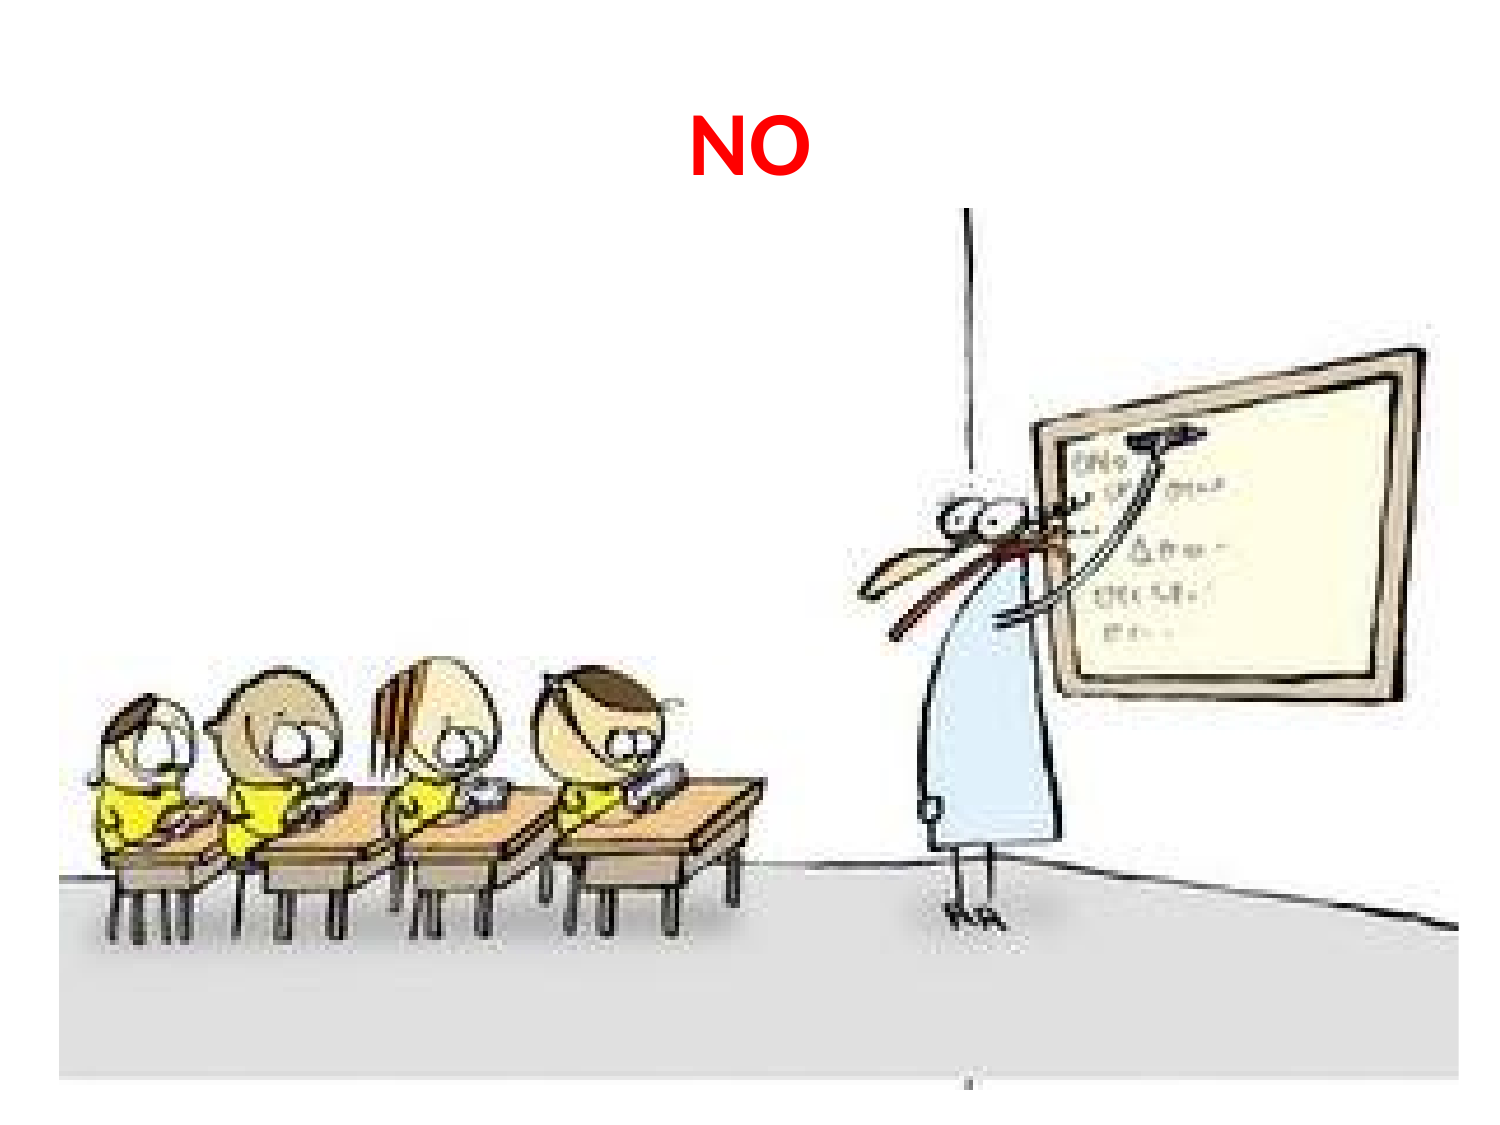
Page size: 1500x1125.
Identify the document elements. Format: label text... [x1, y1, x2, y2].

title NO [75, 45, 1425, 206]
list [58, 207, 1459, 1091]
